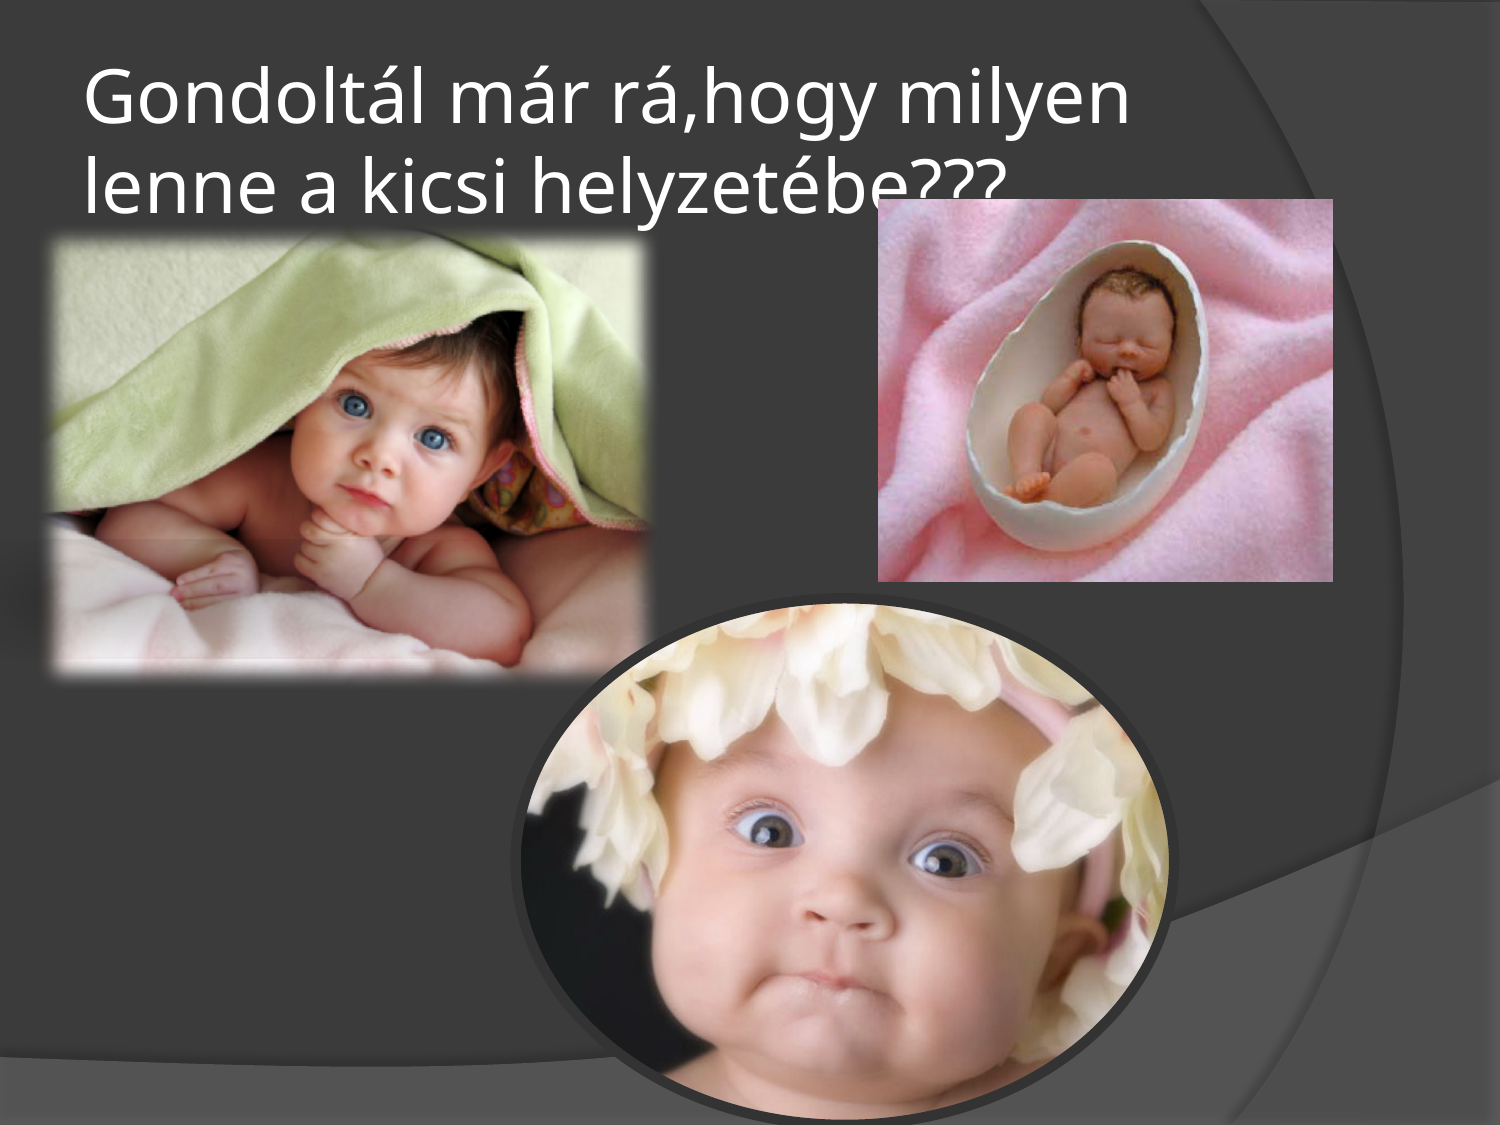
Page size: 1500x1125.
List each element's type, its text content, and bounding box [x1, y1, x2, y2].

picture [34, 222, 661, 692]
picture [515, 598, 1175, 1125]
picture [878, 198, 1333, 582]
title Gondoltál már rá,hogy milyen lenne a kicsi helyzetébe??? [75, 45, 1301, 233]
